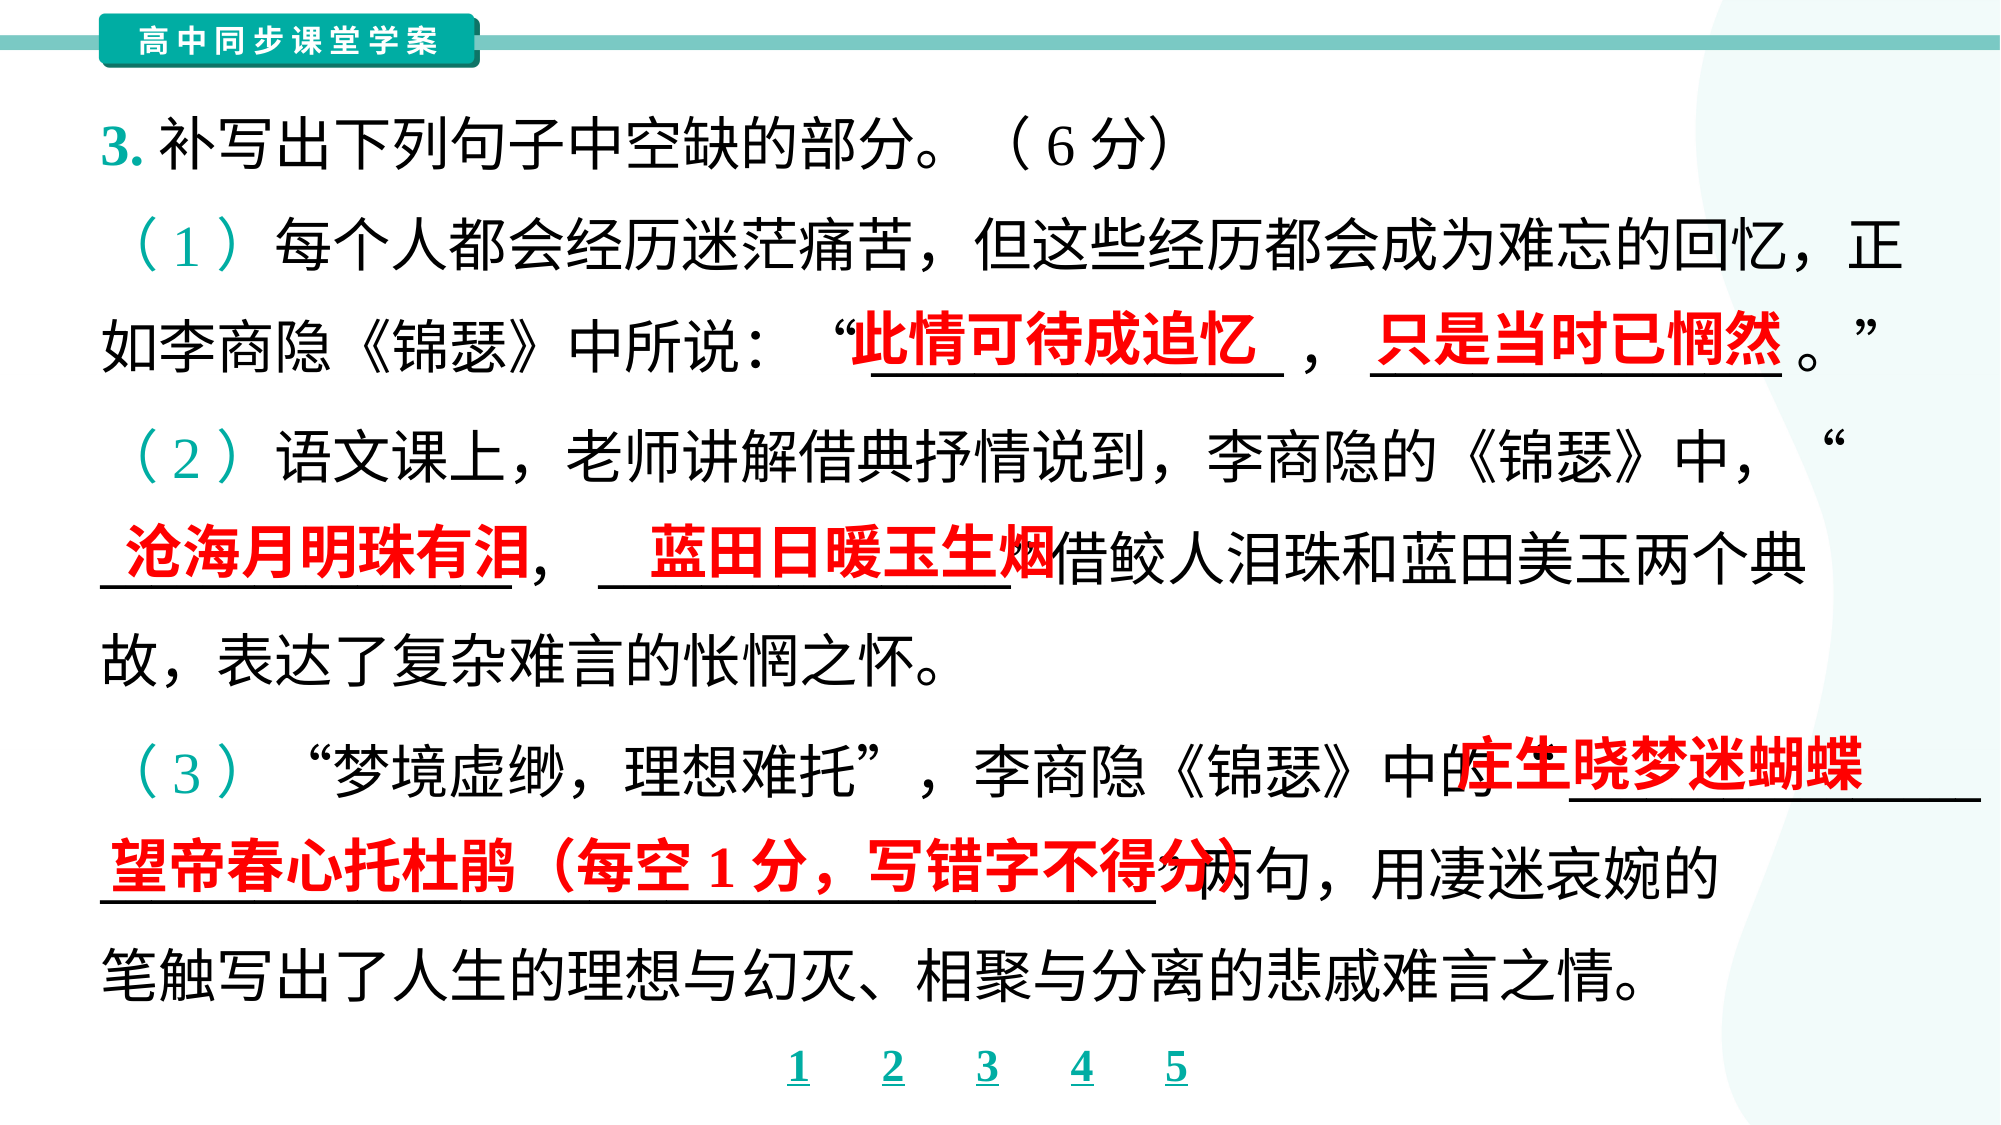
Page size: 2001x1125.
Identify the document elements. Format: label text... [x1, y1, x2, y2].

text_box 沧海月明珠有泪 [102, 484, 555, 585]
picture [0, 0, 2000, 1125]
text_box 此情可待成追忆 [827, 272, 1281, 373]
text_box 3.补写出下列句子中空缺的部分。（6分） [100, 76, 1899, 175]
text_box 望帝春心托杜鹃（每空1分，写错字不得分） [100, 799, 1285, 900]
text_box 蓝田日暖玉生烟 [627, 484, 1080, 585]
text_box （1）每个人都会经历迷茫痛苦，但这些经历都会成为难忘的回忆，正 如李商隐《锦瑟》中所说：“________________，________________。” [100, 175, 1899, 380]
text_box （2）语文课上，老师讲解借典抒情说到，李商隐的《锦瑟》中，“ ________________，________________”借鲛人泪珠和蓝田美玉两个典 故，表达了复杂难言的怅惘之怀。 [100, 388, 1899, 695]
text_box 只是当时已惘然 [1352, 272, 1806, 373]
text_box 庄生晓梦迷蝴蝶 [1433, 697, 1887, 798]
text_box （3）“梦境虚缈，理想难托”，李商隐《锦瑟》中的“________________， _________________________________________”两句，用凄迷哀婉的 笔触写出了人生的理想与幻灭、相聚与分离的悲戚难言之情。 [100, 702, 1899, 1010]
